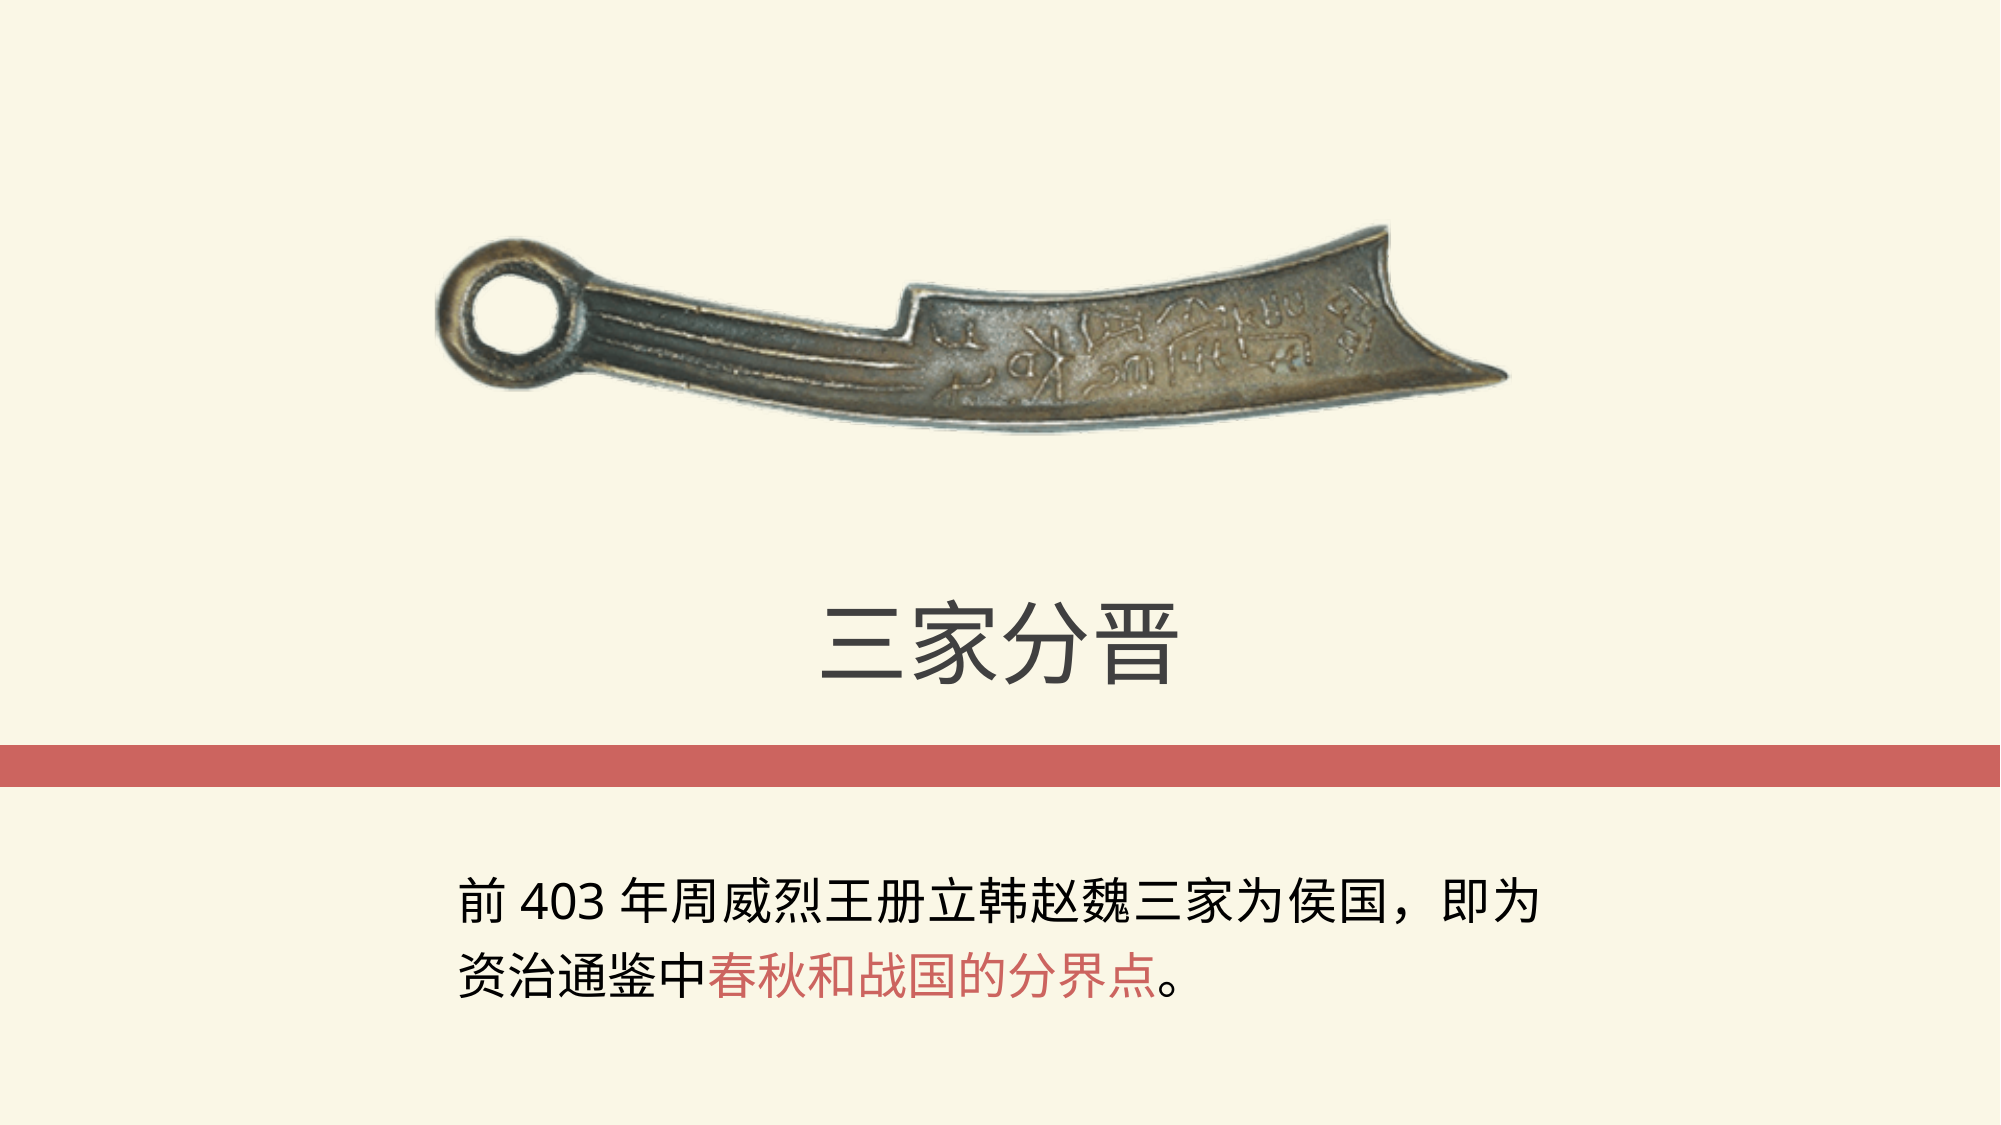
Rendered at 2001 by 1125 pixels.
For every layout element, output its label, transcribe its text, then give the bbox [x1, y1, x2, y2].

text_box 前403年周威烈王册立韩赵魏三家为侯国，即为资治通鉴中春秋和战国的分界点。 [442, 846, 1558, 1012]
picture [390, 99, 1610, 563]
text_box 三家分晋 [801, 578, 1199, 704]
